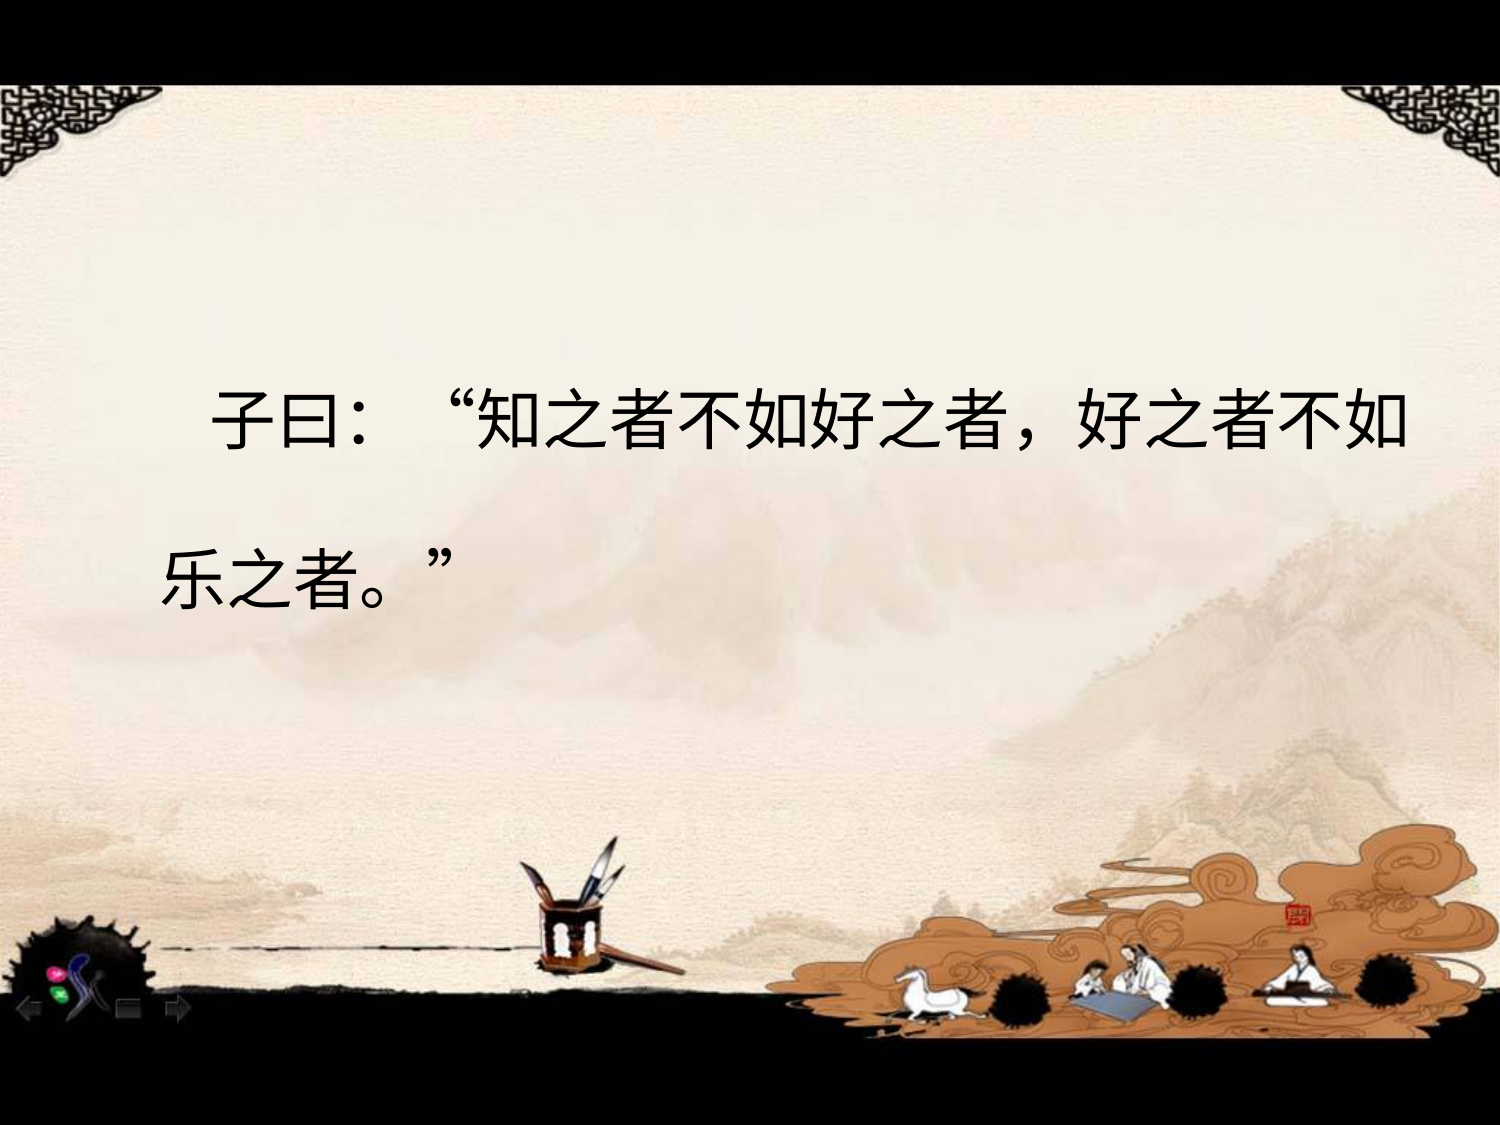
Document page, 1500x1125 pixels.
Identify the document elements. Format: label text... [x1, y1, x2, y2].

picture [0, 0, 1500, 1125]
list 子曰：“知之者不如好之者，好之者不如乐之者。” [88, 290, 1439, 1034]
